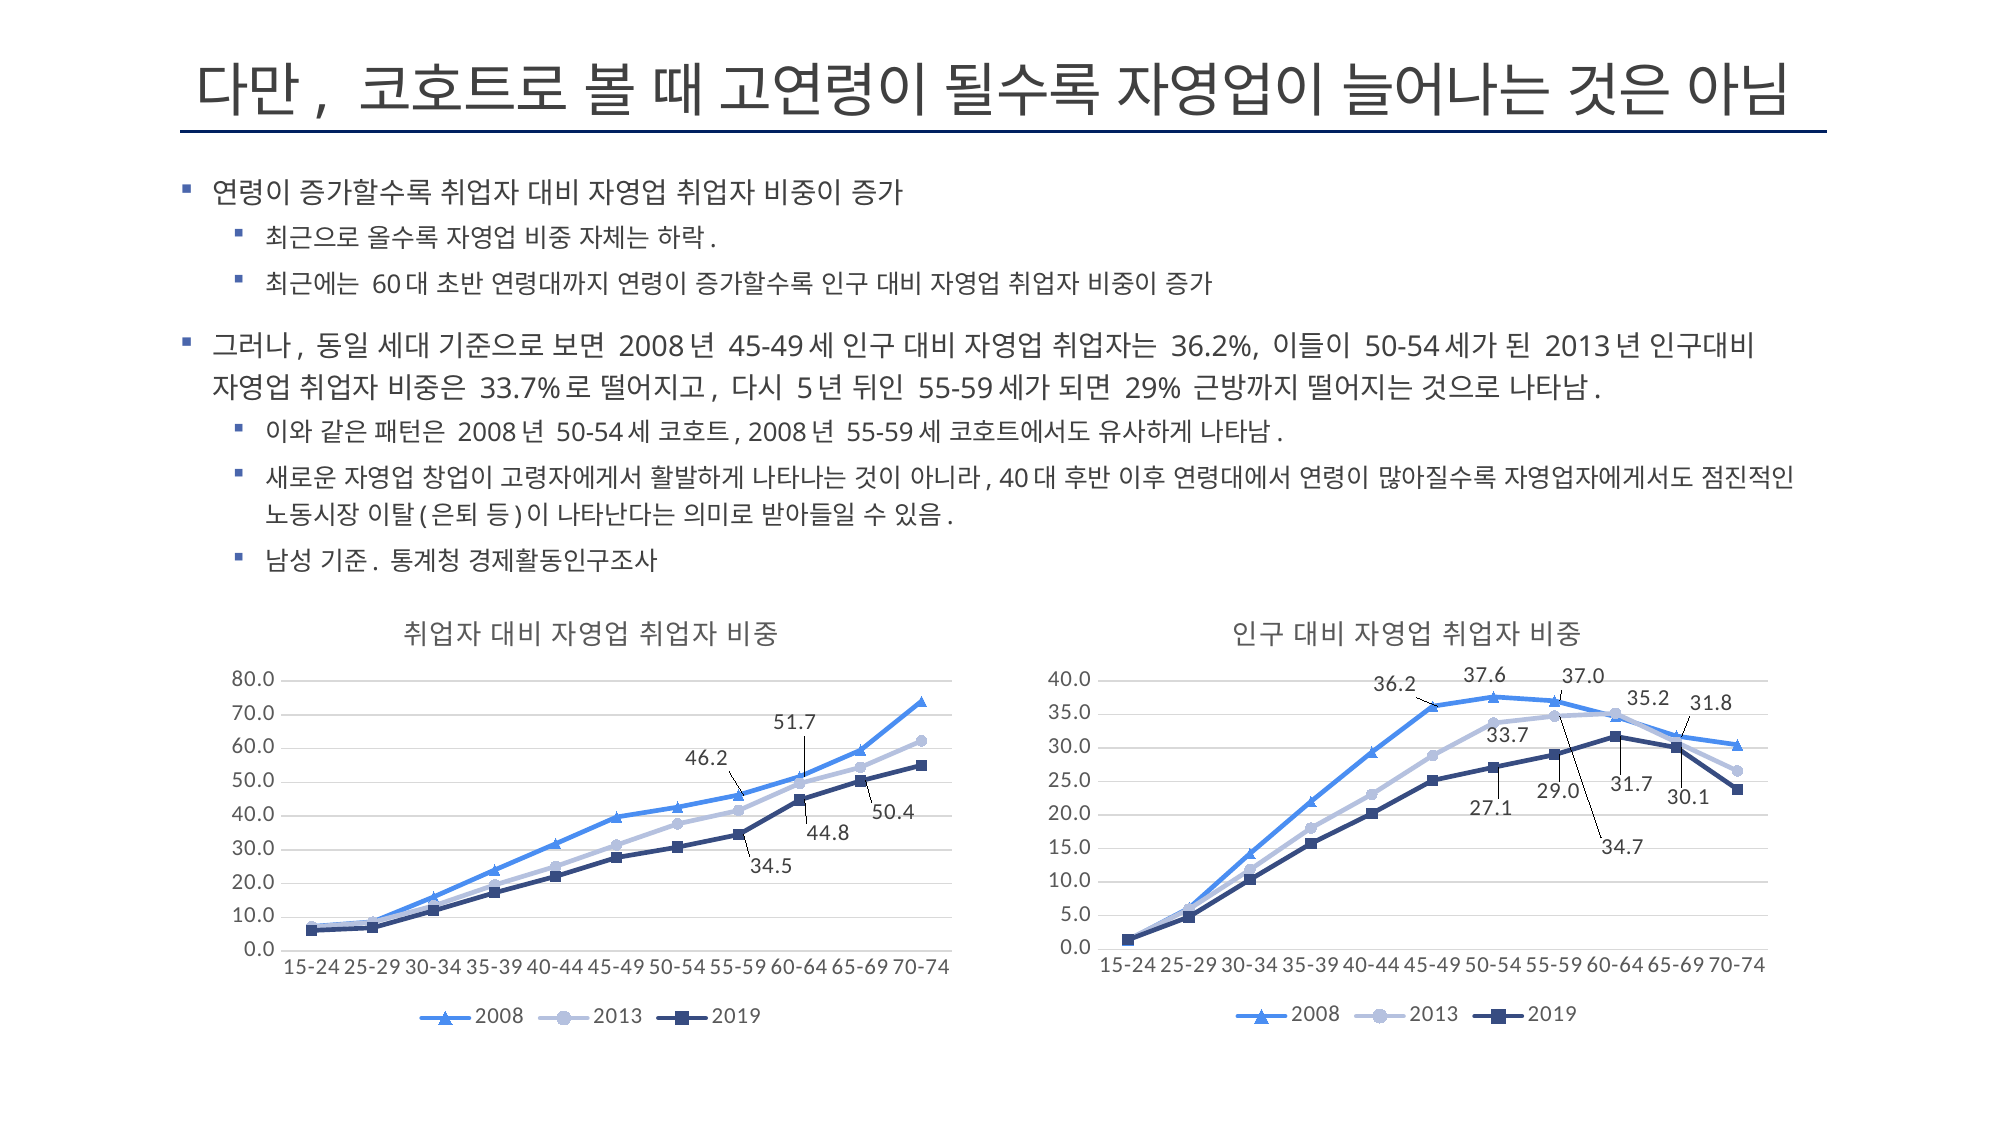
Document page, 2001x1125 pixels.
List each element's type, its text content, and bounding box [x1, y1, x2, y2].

title 다만, 코호트로 볼 때 고연령이 될수록 자영업이 늘어나는 것은 아님 [180, 47, 1828, 130]
chart [216, 585, 968, 1037]
list 연령이 증가할수록 취업자 대비 자영업 취업자 비중이 증가 최근으로 올수록 자영업 비중 자체는 하락. 최근에는 60대 초반 연령대까지 연령이 증가할수록 인구 대비 자영업 취업자 비중이 증가 그러나, 동일 세대 기준으로 보면 2008년 45-49세 인구 대비 자영업 취업자는 36.2%, 이들이 50-54세가 된 2013년 인구대비 자영업 취업자 비중은 33.7%로 떨어지고, 다시 5년 뒤인 55-59세가 되면 29% 근방까지 떨어지는 것으로 나타남. 이와 같은 패턴은 2008년 50-54세 코호트, 2008년 55-59세 코호트에서도 유사하게 나타남. 새로운 자영업 창업이 고령자에게서 활발하게 나타나는 것이 아니라, 40대 후반 이후 연령대에서 연령이 많아질수록 자영업자에게서도 점진적인 노동시장 이탈(은퇴 등)이 나타난다는 의미로 받아들일 수 있음. 남성 기준. 통계청 경제활동인구조사 [180, 160, 1828, 586]
chart [1032, 585, 1784, 1035]
